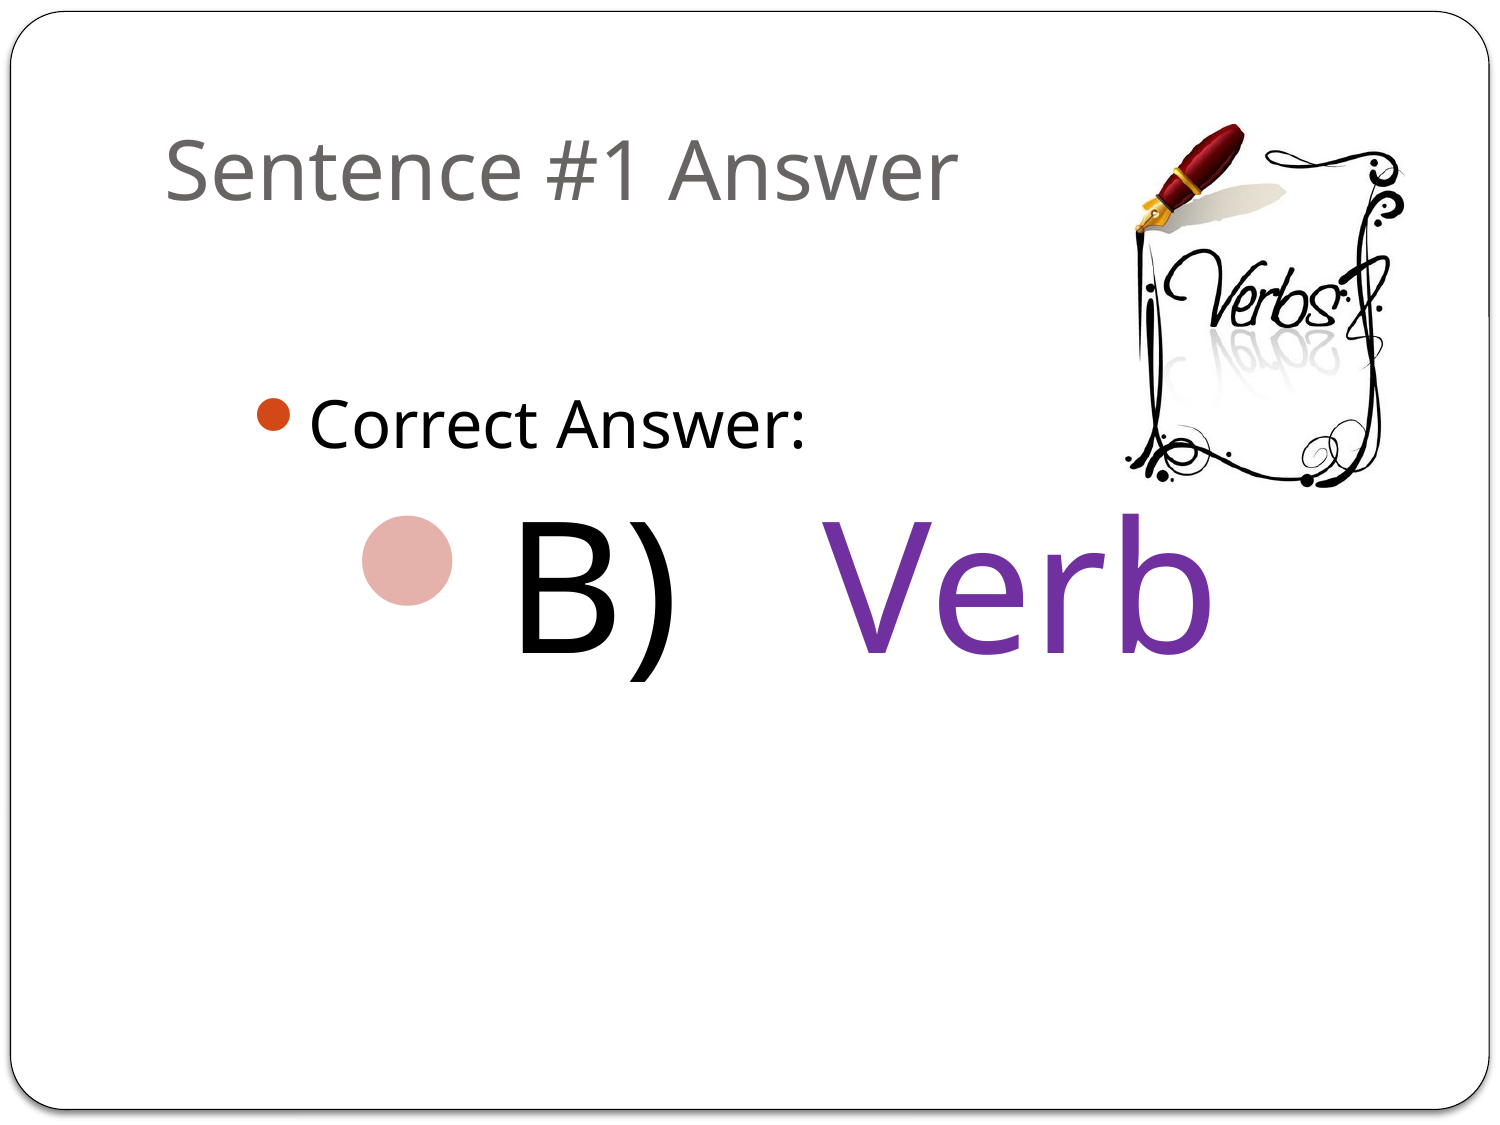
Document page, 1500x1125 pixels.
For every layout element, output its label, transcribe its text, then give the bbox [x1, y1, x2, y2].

picture [1124, 124, 1406, 488]
title Sentence #1 Answer [150, 45, 1425, 233]
list Correct Answer: B) Verb [237, 375, 1238, 825]
